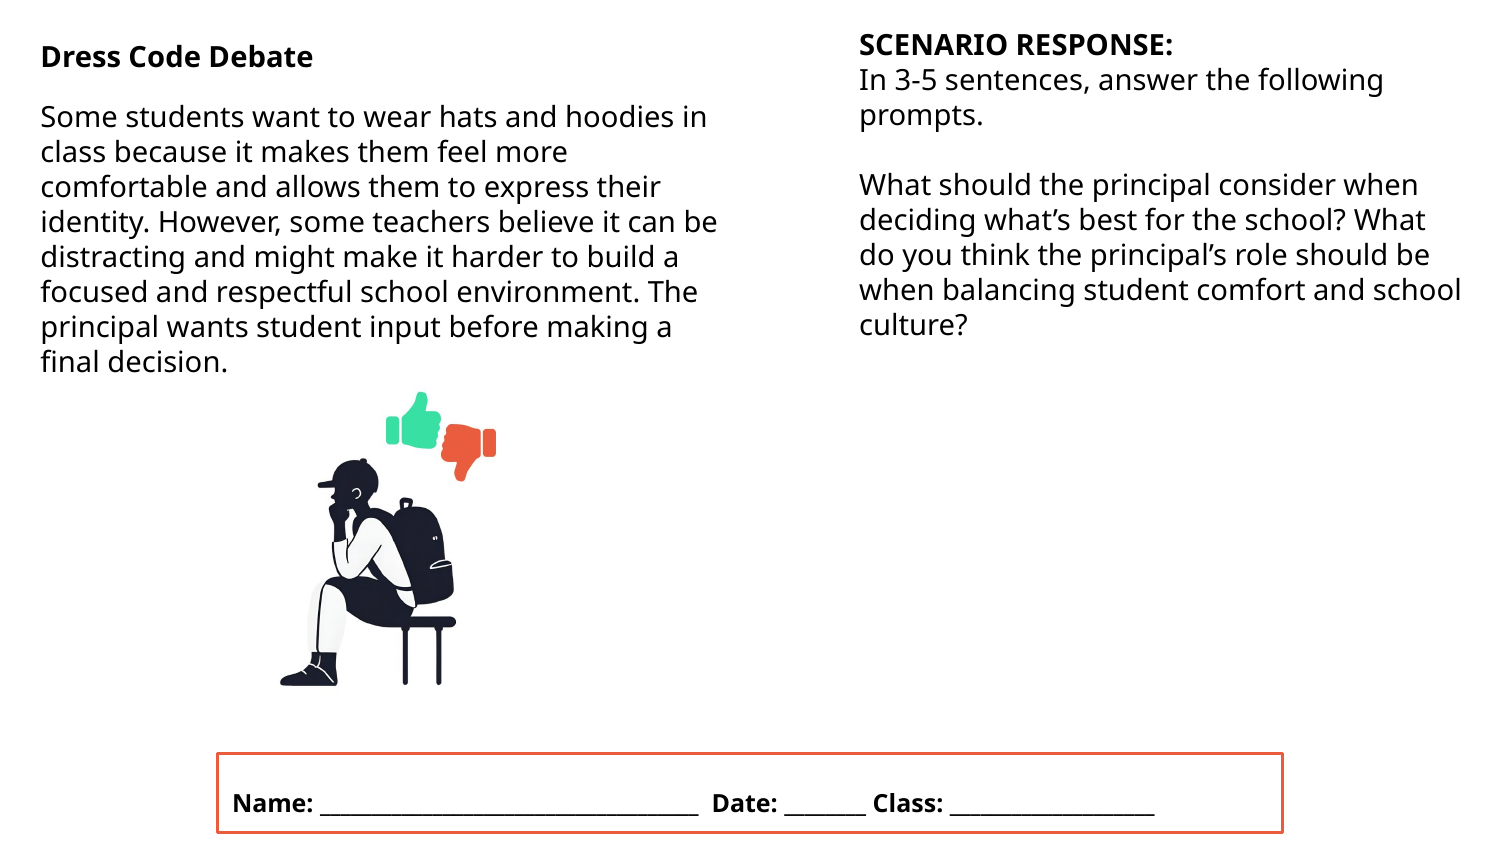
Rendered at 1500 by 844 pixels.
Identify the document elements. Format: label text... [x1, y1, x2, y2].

text_box SCENARIO RESPONSE: In 3-5 sentences, answer the following prompts. What should the principal consider when deciding what’s best for the school? What do you think the principal’s role should be when balancing student comfort and school culture? [848, 21, 1480, 584]
text_box Name: _____________________________________ Date: ________ Class: ____________________ [217, 753, 1283, 833]
picture [249, 363, 551, 743]
text_box Dress Code Debate Some students want to wear hats and hoodies in class because it makes them feel more comfortable and allows them to express their identity. However, some teachers believe it can be distracting and might make it harder to build a focused and respectful school environment. The principal wants student input before making a final decision. [25, 23, 750, 311]
